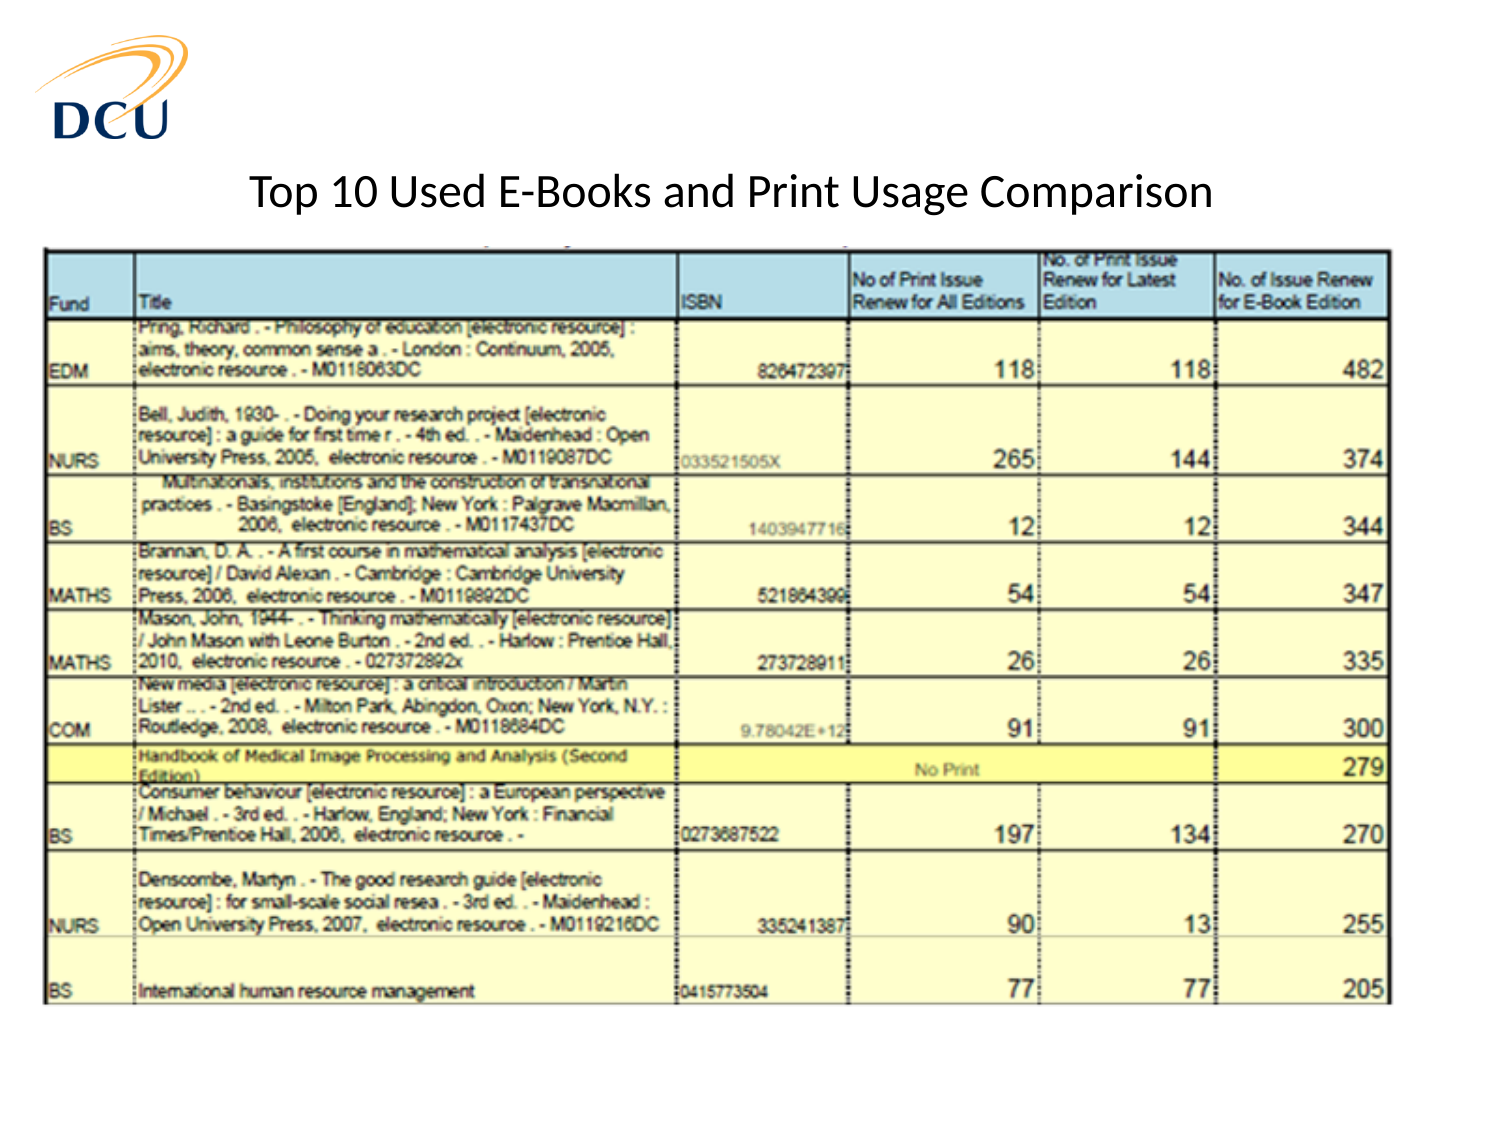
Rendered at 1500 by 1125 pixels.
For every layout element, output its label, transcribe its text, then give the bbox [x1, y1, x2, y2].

picture [0, 245, 1417, 1020]
picture [34, 34, 188, 139]
text_box Top 10 Used E-Books and Print Usage Comparison [234, 152, 1289, 225]
